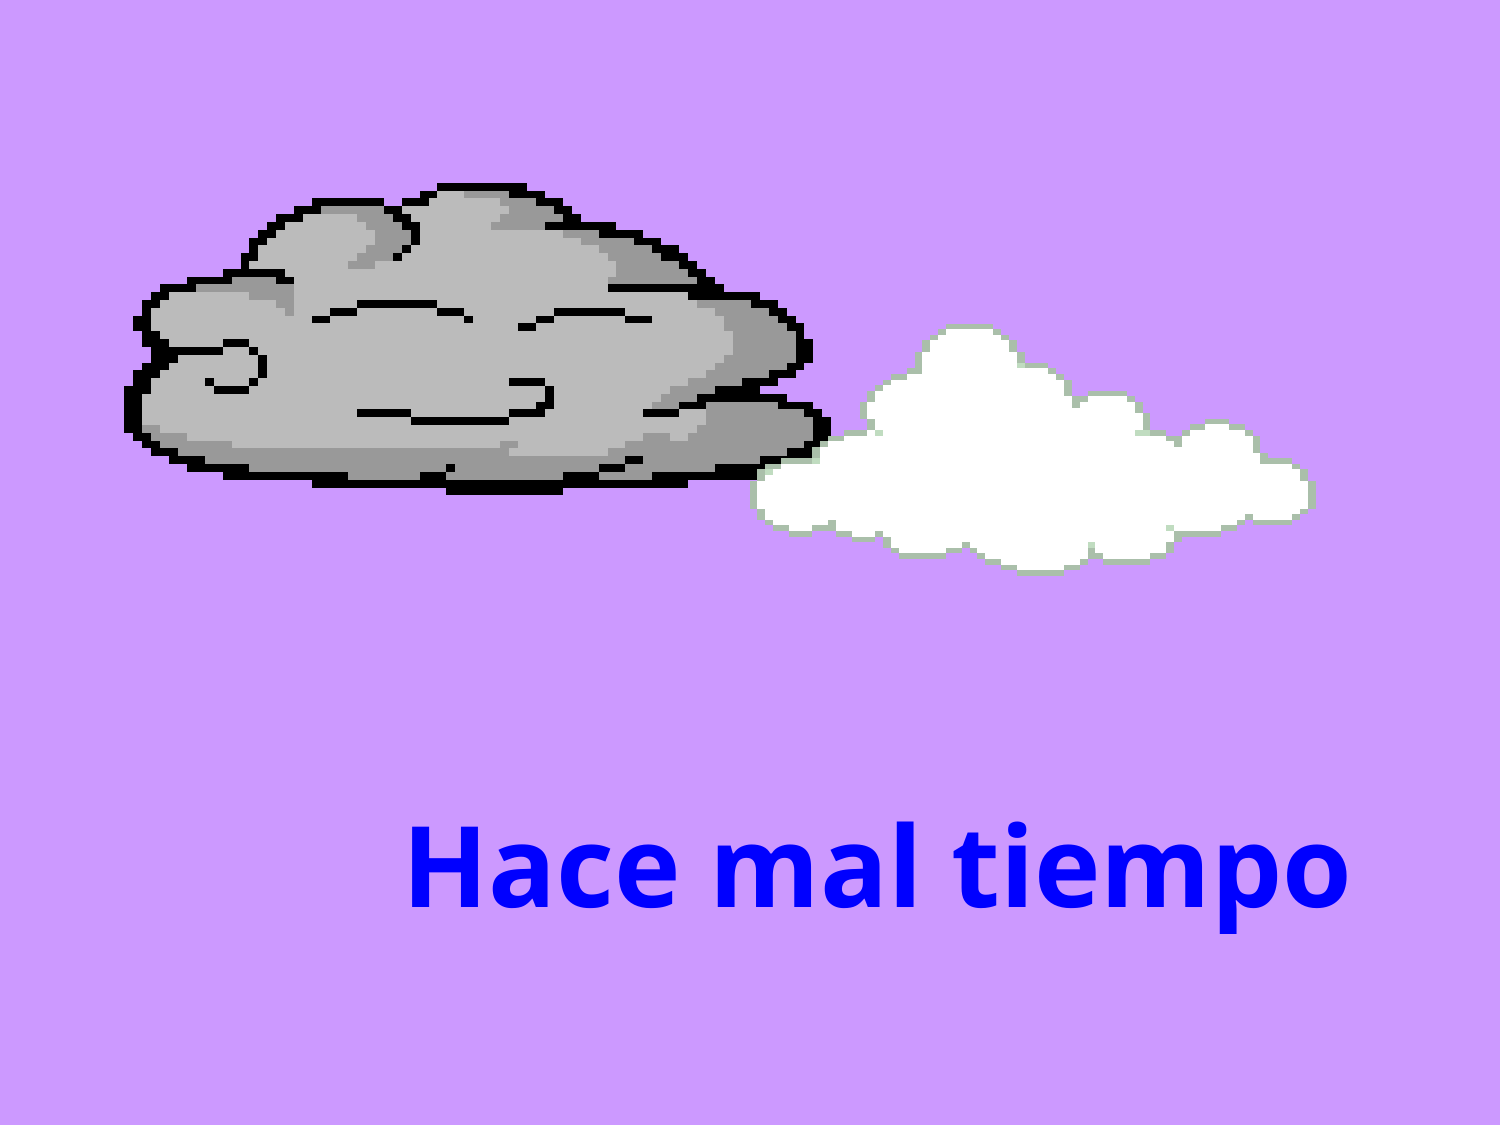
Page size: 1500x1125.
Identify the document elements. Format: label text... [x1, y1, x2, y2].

text_box Hace mal tiempo [1166, 787, 1375, 938]
picture [62, 74, 1316, 988]
